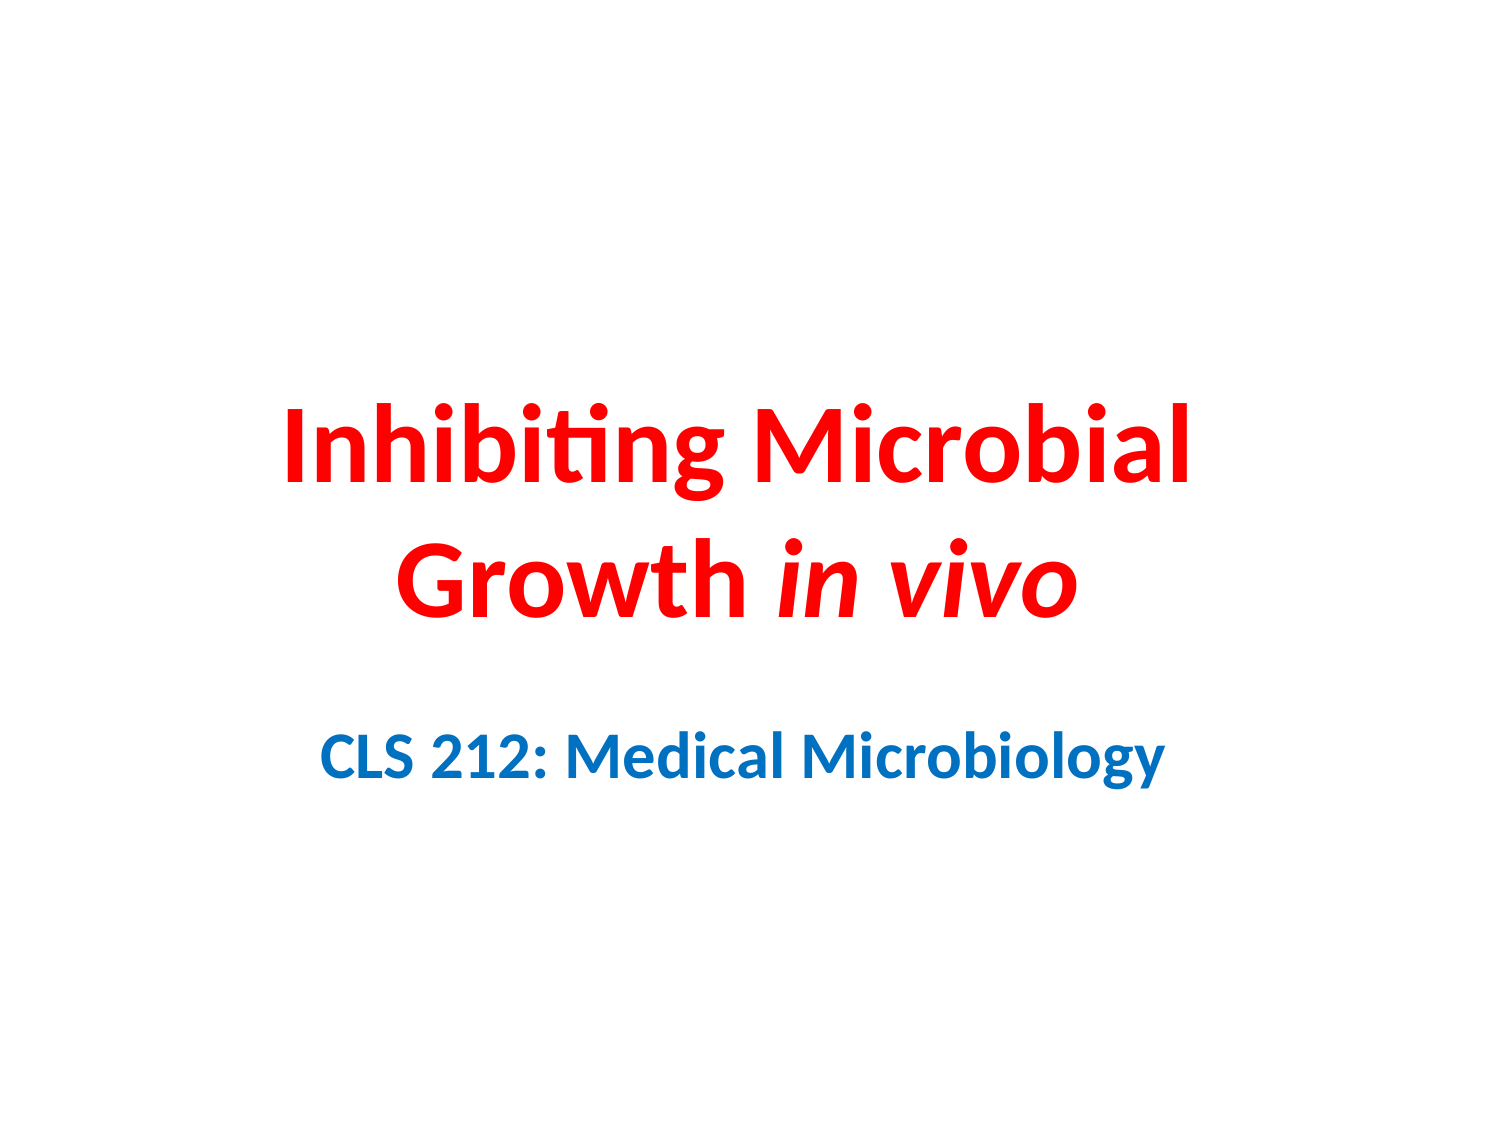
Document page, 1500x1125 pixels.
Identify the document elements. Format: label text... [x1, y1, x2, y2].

title Inhibiting Microbial Growth in vivo [100, 361, 1376, 648]
subtitle CLS 212: Medical Microbiology [218, 704, 1269, 927]
